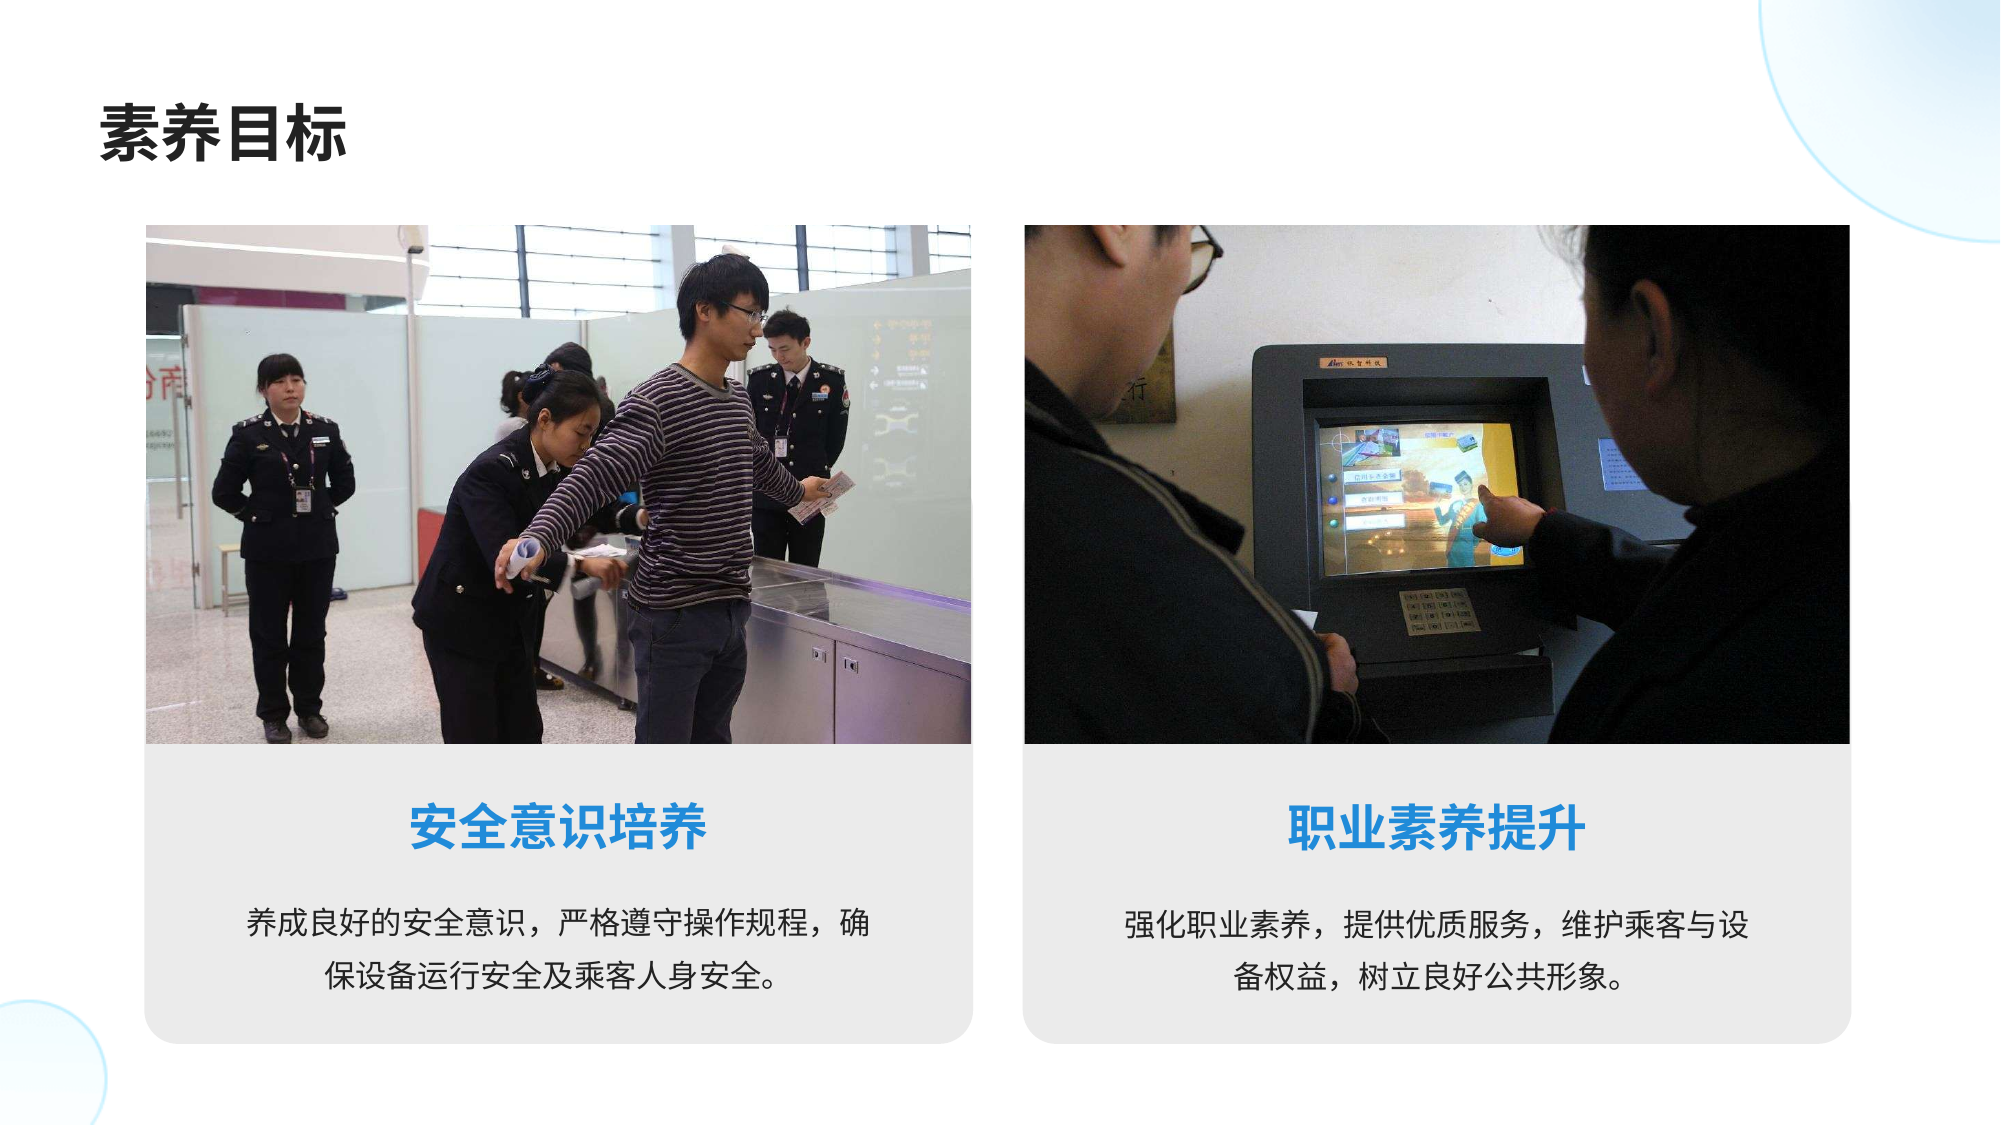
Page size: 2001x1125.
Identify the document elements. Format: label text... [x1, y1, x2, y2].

text_box 素养目标 [78, 43, 1922, 189]
text_box 安全意识培养 [226, 779, 891, 860]
text_box [144, 750, 974, 1044]
text_box [1022, 750, 1852, 1044]
picture [0, 0, 2001, 1125]
text_box 职业素养提升 [1104, 780, 1770, 862]
text_box 强化职业素养，提供优质服务，维护乘客与设备权益，树立良好公共形象。 [1104, 884, 1770, 1020]
text_box 养成良好的安全意识，严格遵守操作规程，确保设备运行安全及乘客人身安全。 [226, 883, 891, 1019]
